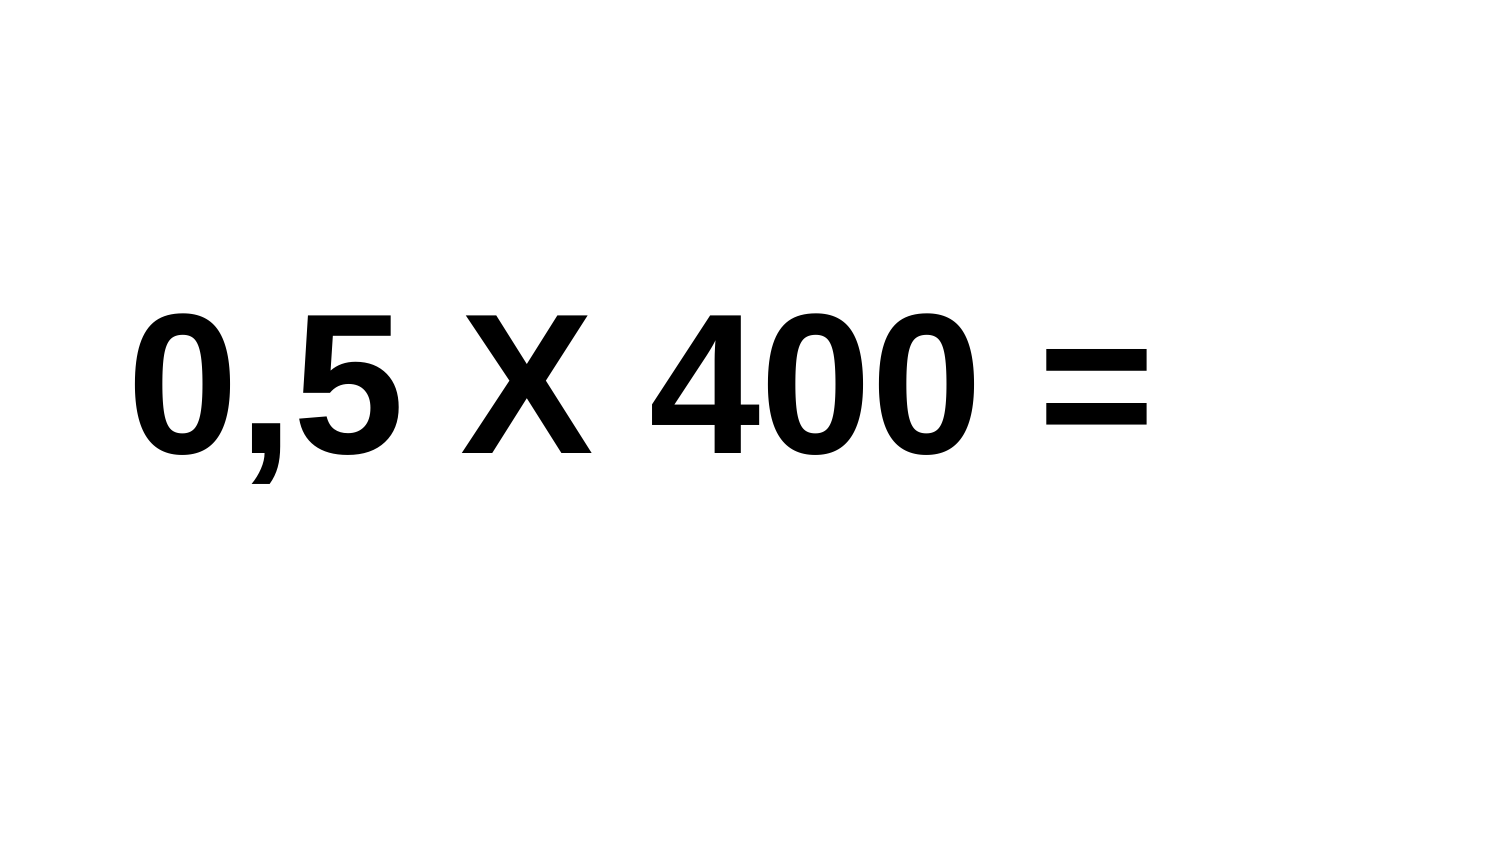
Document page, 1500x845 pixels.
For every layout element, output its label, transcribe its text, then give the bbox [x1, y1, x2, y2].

text_box 0,5 X 400 = [112, 318, 1388, 509]
